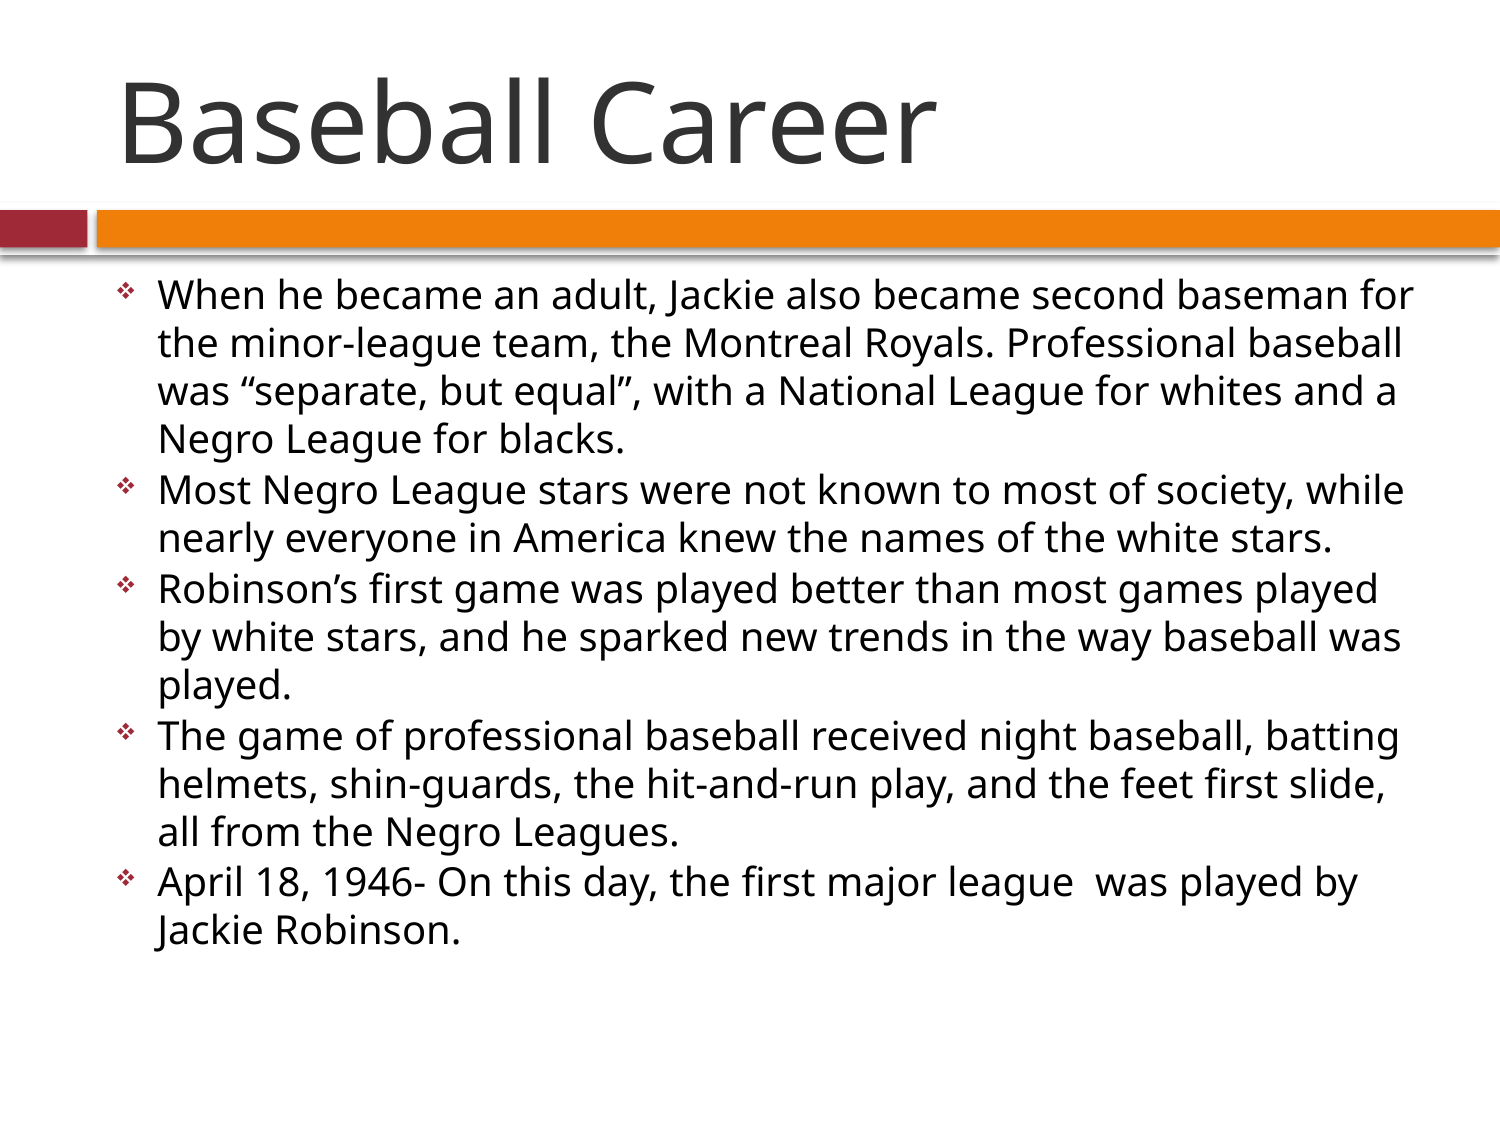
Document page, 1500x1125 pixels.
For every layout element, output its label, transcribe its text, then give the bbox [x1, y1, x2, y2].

list When he became an adult, Jackie also became second baseman for the minor-league team, the Montreal Royals. Professional baseball was “separate, but equal”, with a National League for whites and a Negro League for blacks. Most Negro League stars were not known to most of society, while nearly everyone in America knew the names of the white stars. Robinson’s first game was played better than most games played by white stars, and he sparked new trends in the way baseball was played. The game of professional baseball received night baseball, batting helmets, shin-guards, the hit-and-run play, and the feet first slide, all from the Negro Leagues. April 18, 1946- On this day, the first major league was played by Jackie Robinson. [100, 262, 1438, 1000]
title Baseball Career [100, 37, 1438, 200]
